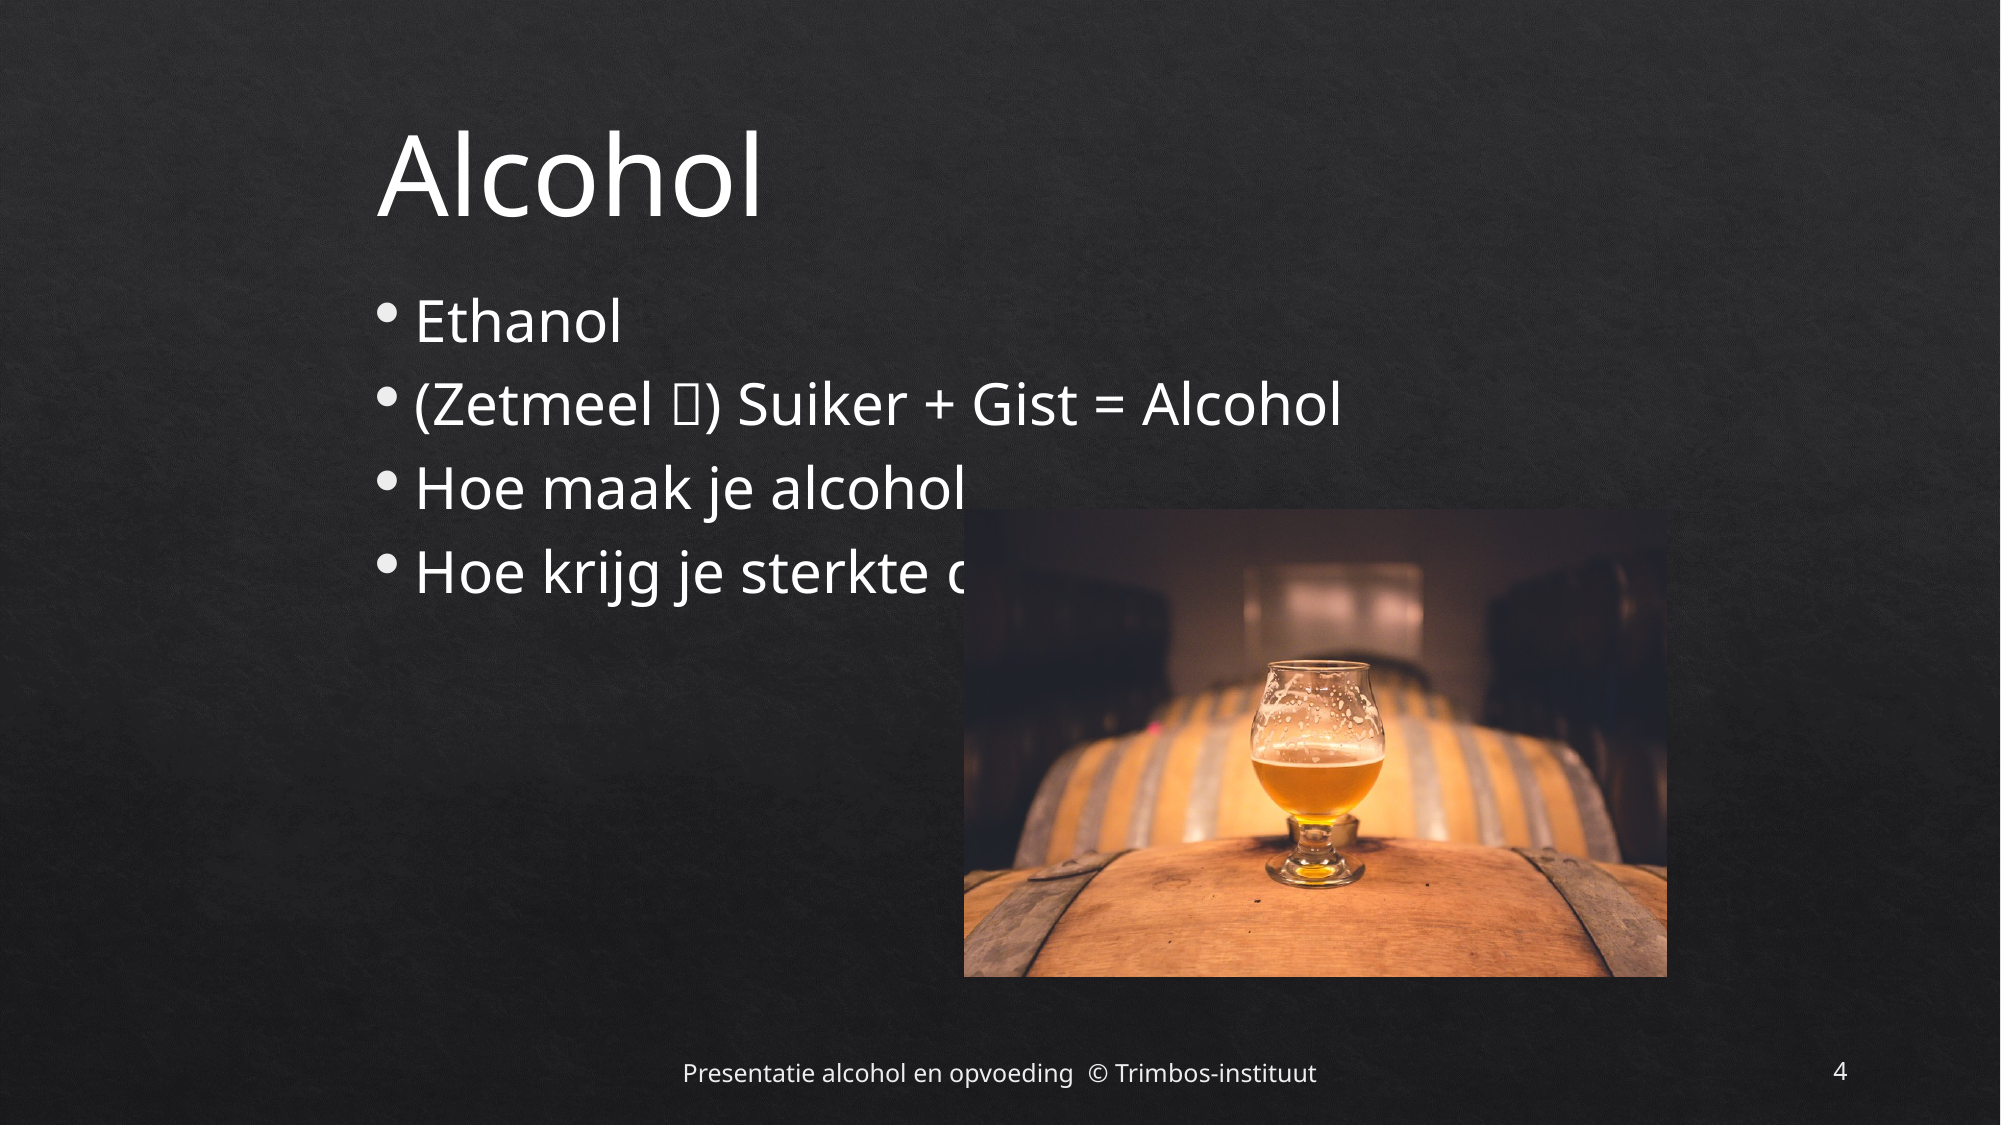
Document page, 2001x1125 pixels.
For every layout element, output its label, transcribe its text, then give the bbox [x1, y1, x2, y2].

slide_number 4 [1412, 1042, 1863, 1103]
picture [0, 0, 2001, 1125]
list Ethanol (Zetmeel ) Suiker + Gist = Alcohol Hoe maak je alcohol Hoe krijg je sterkte drank? [362, 284, 1637, 950]
footer Presentatie alcohol en opvoeding © Trimbos-instituut [662, 1042, 1338, 1103]
title Alcohol [362, 99, 1637, 260]
